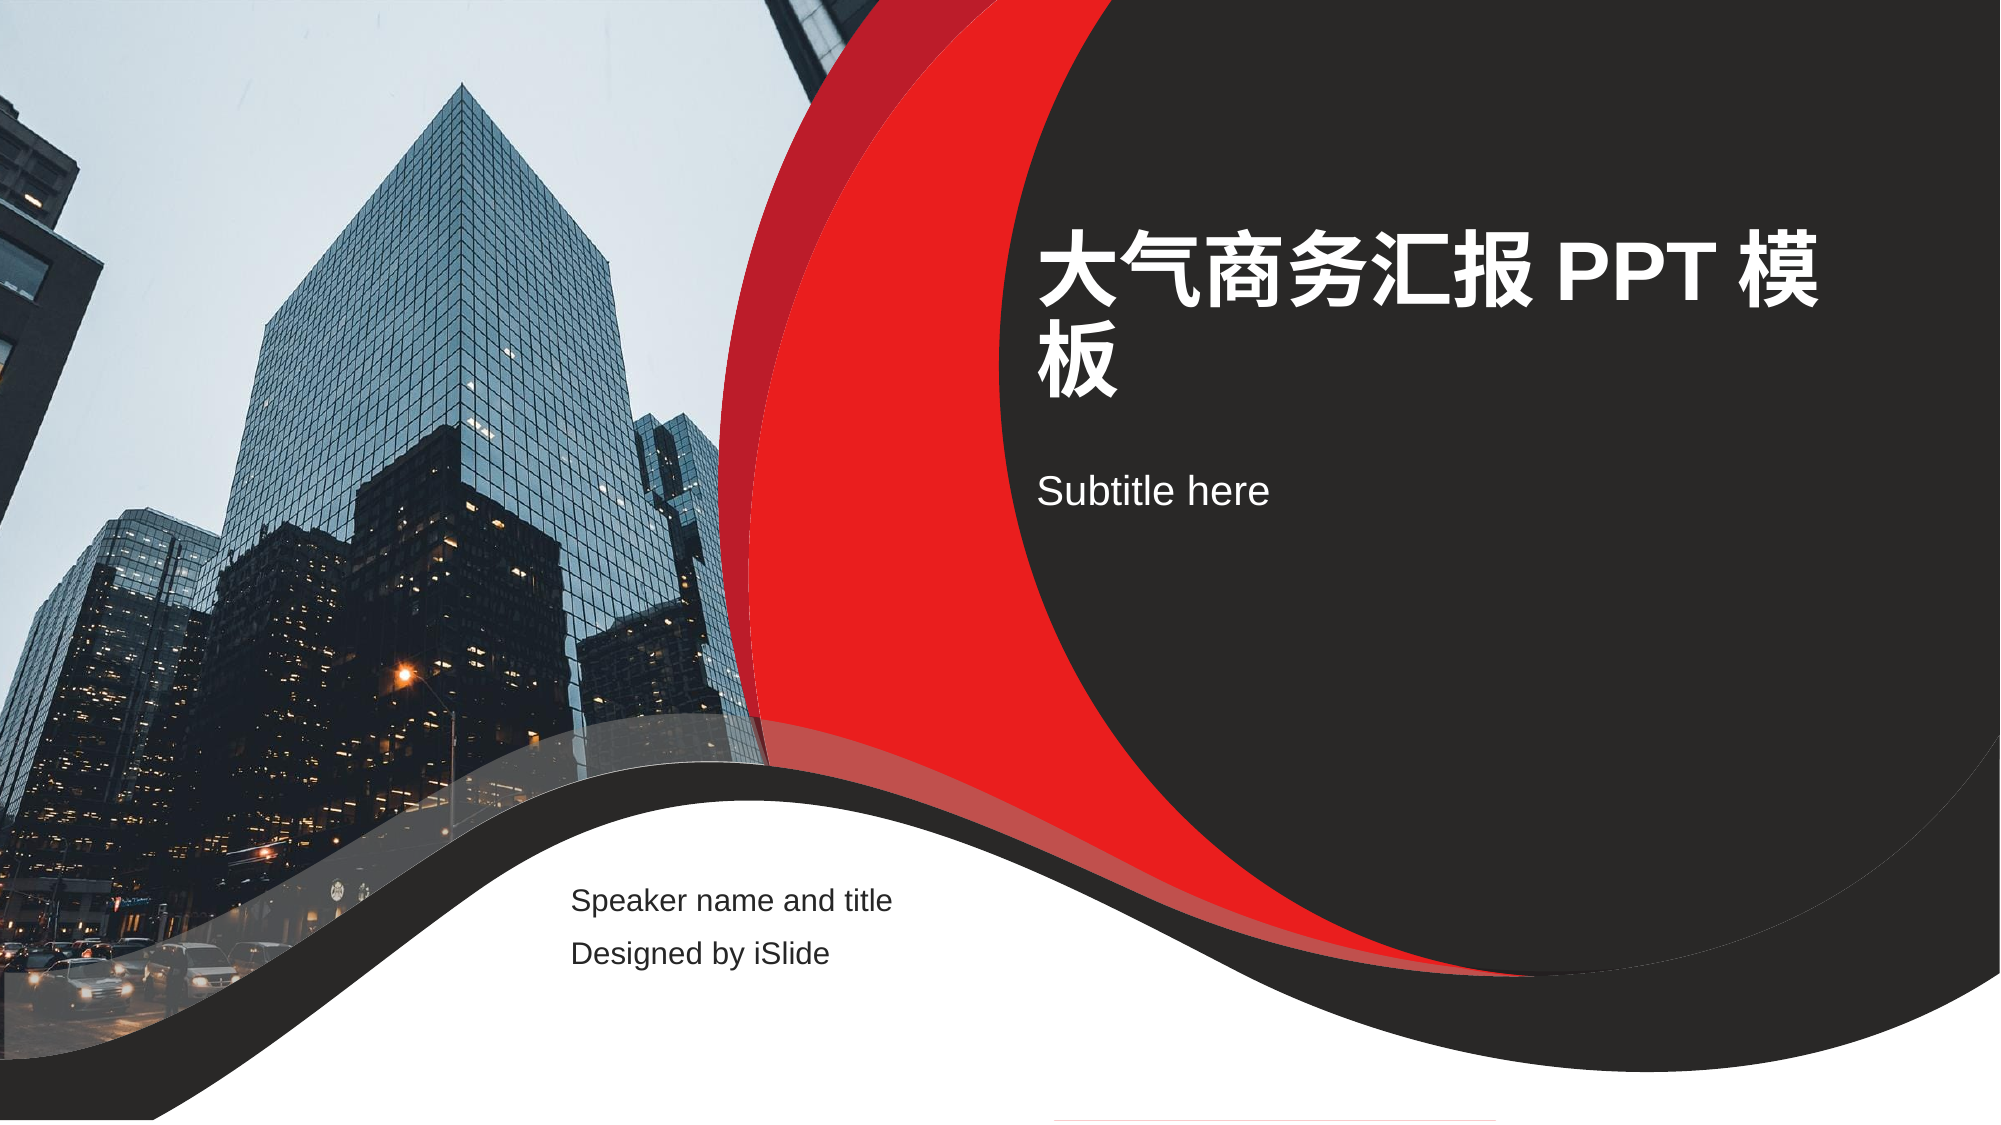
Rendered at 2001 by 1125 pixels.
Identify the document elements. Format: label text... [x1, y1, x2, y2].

list Designed by iSlide [555, 930, 1435, 980]
list Speaker name and title [555, 877, 1435, 926]
title 大气商务汇报PPT模板 [1021, 203, 1890, 435]
picture [0, 0, 880, 1059]
subtitle Subtitle here [1021, 437, 1890, 546]
